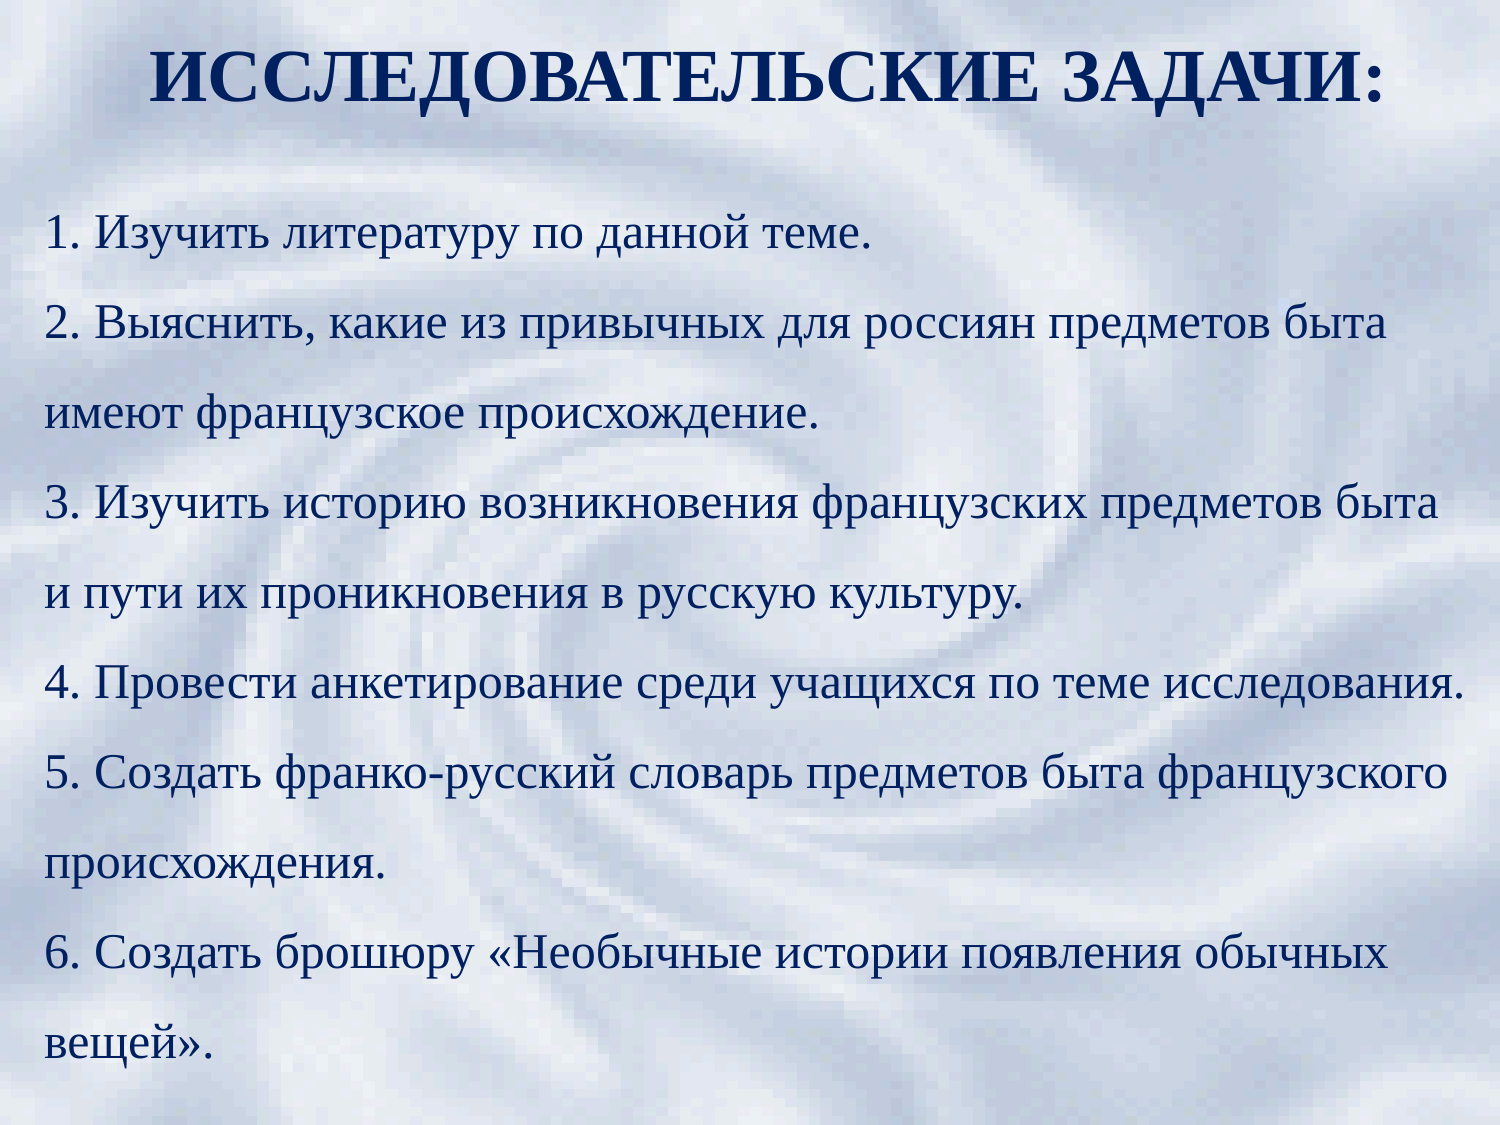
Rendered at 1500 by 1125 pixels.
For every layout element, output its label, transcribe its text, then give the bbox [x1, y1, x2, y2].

text_box Исследовательские ЗАДАЧИ: [134, 19, 1403, 124]
text_box 1. Изучить литературу по данной теме. 2. Выяснить, какие из привычных для россиян предметов быта имеют французское происхождение. 3. Изучить историю возникновения французских предметов быта и пути их проникновения в русскую культуру. 4. Провести анкетирование среди учащихся по теме исследования. 5. Создать франко-русский словарь предметов быта французского происхождения. 6. Создать брошюру «Необычные истории появления обычных вещей». [29, 160, 1483, 1076]
